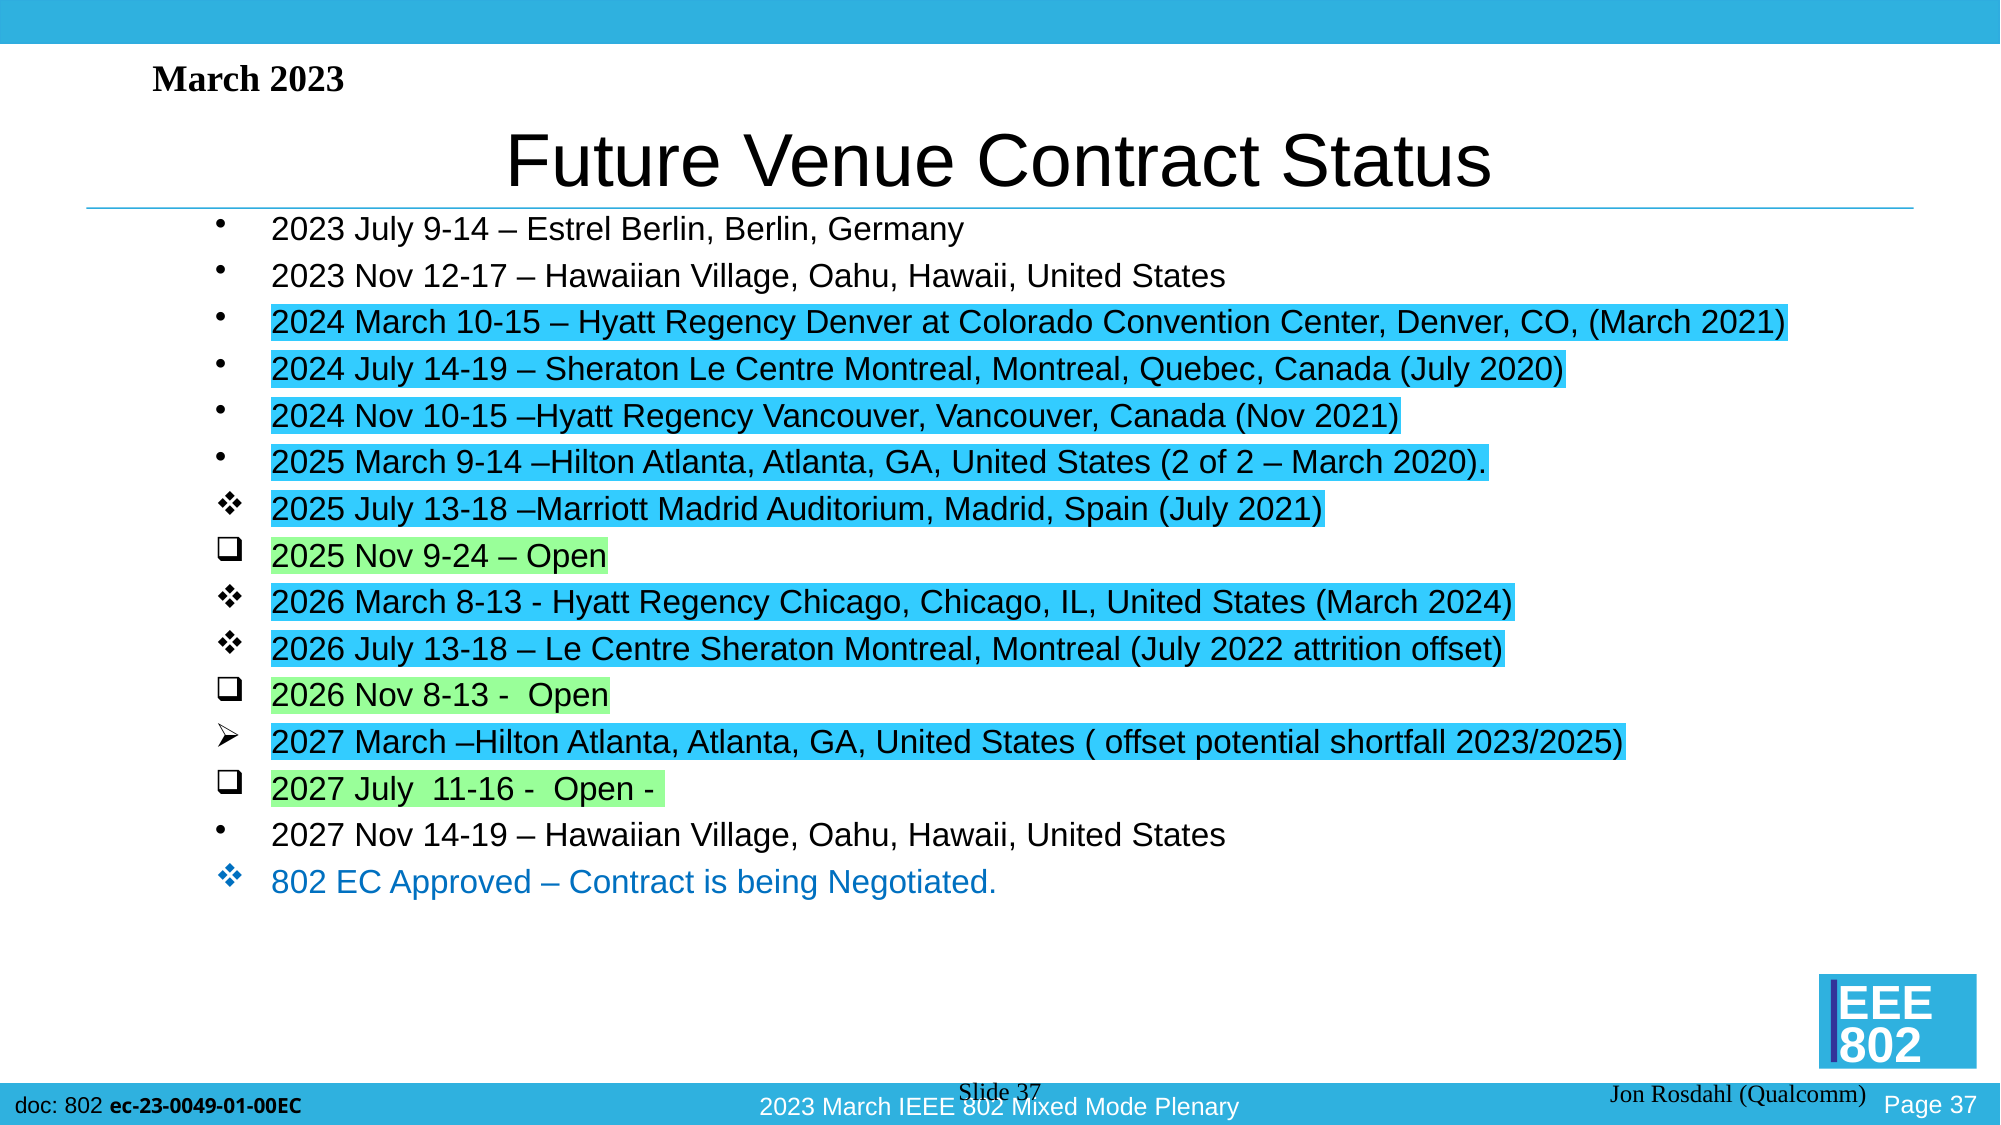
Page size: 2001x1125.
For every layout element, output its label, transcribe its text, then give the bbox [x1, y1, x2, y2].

footer Jon Rosdahl (Qualcomm) [1170, 1077, 1867, 1107]
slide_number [152, 54, 563, 100]
list 2023 July 9-14 – Estrel Berlin, Berlin, Germany 2023 Nov 12-17 – Hawaiian Village, Oahu, Hawaii, United States 2024 March 10-15 – Hyatt Regency Denver at Colorado Convention Center, Denver, CO, (March 2021) 2024 July 14-19 – Sheraton Le Centre Montreal, Montreal, Quebec, Canada (July 2020) 2024 Nov 10-15 –Hyatt Regency Vancouver, Vancouver, Canada (Nov 2021) 2025 March 9-14 –Hilton Atlanta, Atlanta, GA, United States (2 of 2 – March 2020). 2025 July 13-18 –Marriott Madrid Auditorium, Madrid, Spain (July 2021) 2025 Nov 9-24 – Open 2026 March 8-13 - Hyatt Regency Chicago, Chicago, IL, United States (March 2024) 2026 July 13-18 – Le Centre Sheraton Montreal, Montreal (July 2022 attrition offset) 2026 Nov 8-13 - Open 2027 March –Hilton Atlanta, Atlanta, GA, United States ( offset potential shortfall 2023/2025) 2027 July 11-16 - Open - 2027 Nov 14-19 – Hawaiian Village, Oahu, Hawaii, United States 802 EC Approved – Contract is being Negotiated. [200, 200, 1813, 1059]
title Future Venue Contract Status [150, 112, 1850, 200]
slide_number Slide 37 [931, 1075, 1069, 1107]
